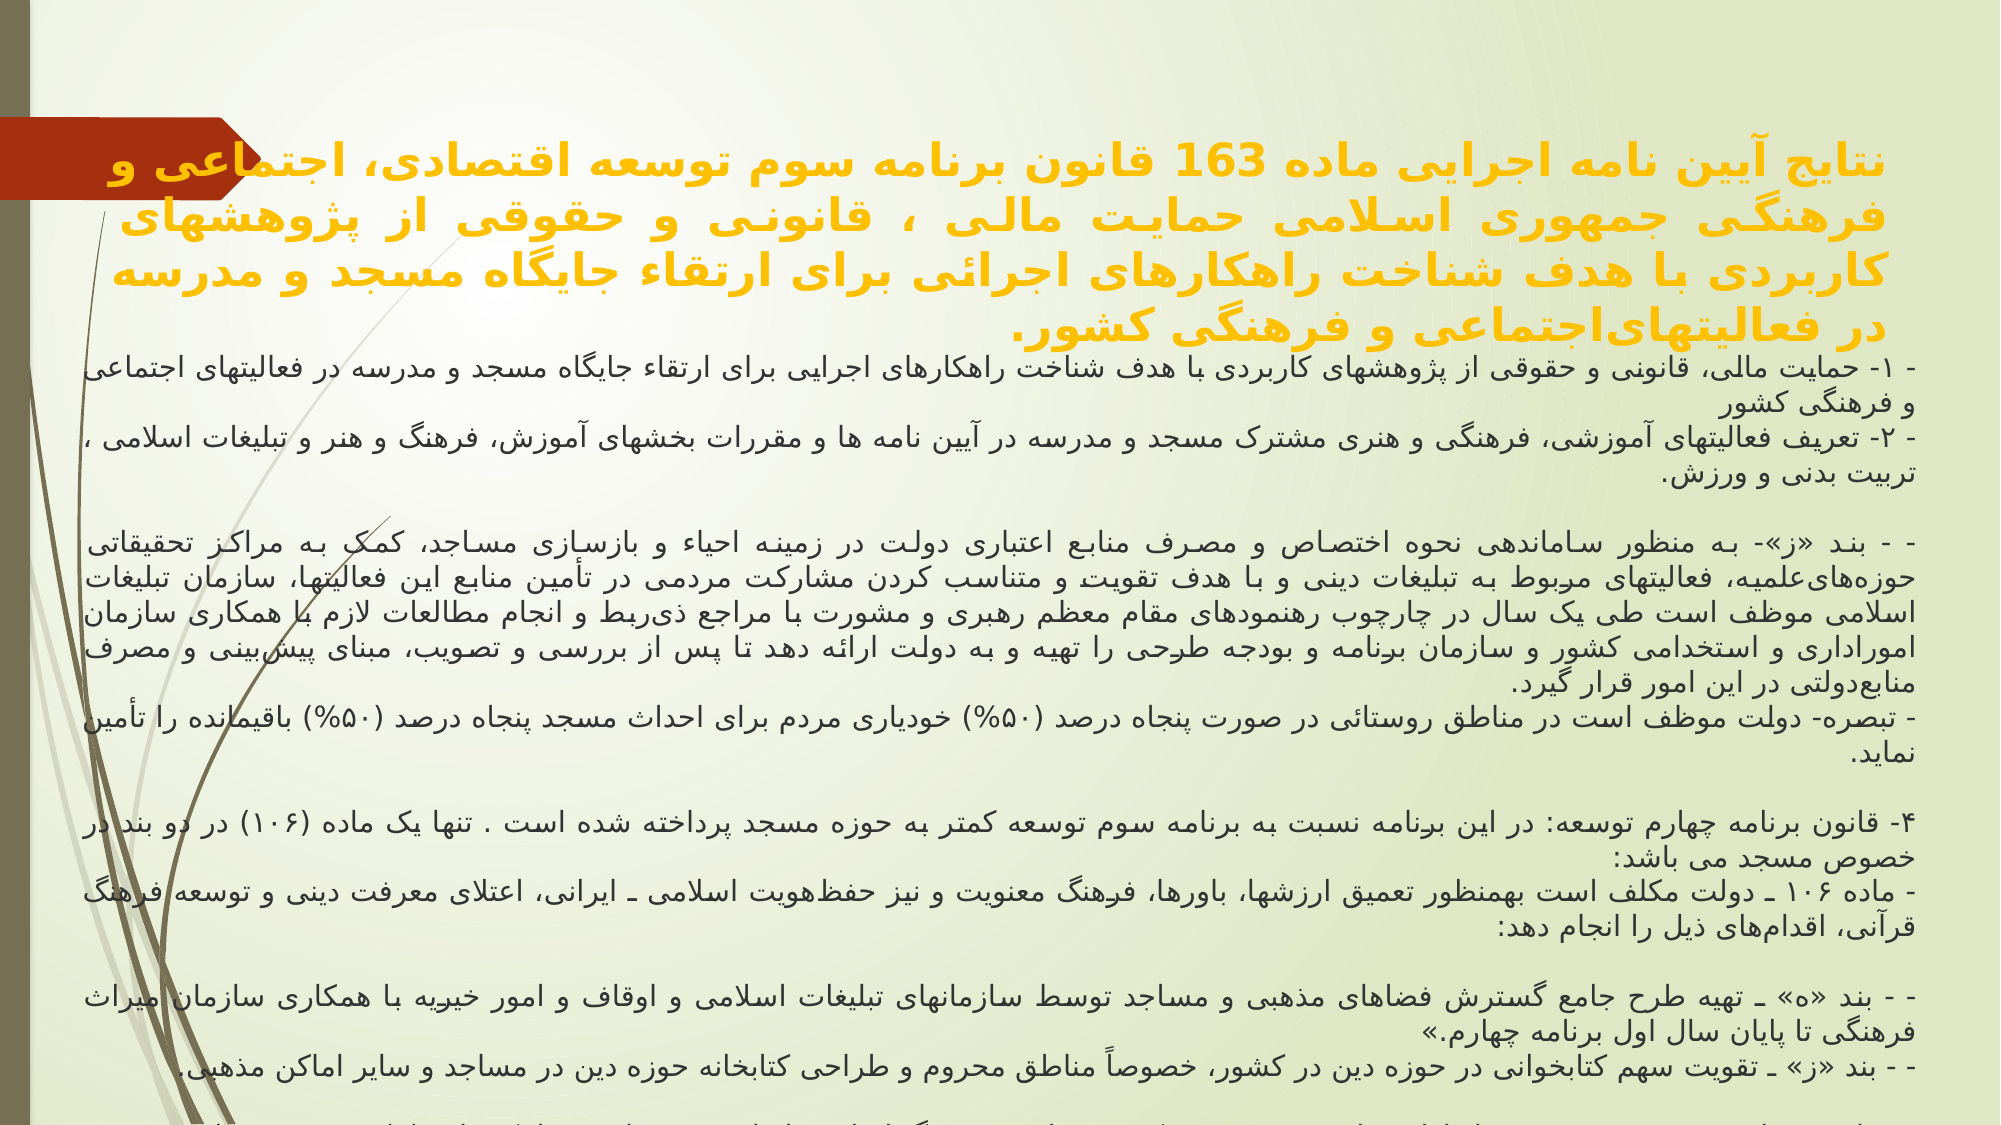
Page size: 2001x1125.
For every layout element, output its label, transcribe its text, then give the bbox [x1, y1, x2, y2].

title نتایج آیین نامه اجرایی ماده 163 قانون برنامه سوم توسعه اقتصادی، اجتماعی و فرهنگی جمهوری اسلامی حمایت مالی ، قانونی و حقوقی از پژوهشهای کاربردی با هدف شناخت راهکارهای اجرائی برای ارتقاء جایگاه مسجد و مدرسه در فعالیتهای‌اجتماعی و فرهنگی کشور. [94, 122, 1904, 285]
text_box - ۱- حمایت مالی، قانونی و حقوقی از پژوهشهای کاربردی با هدف شناخت راهکارهای اجرایی برای ارتقاء جایگاه مسجد و مدرسه در فعالیتهای اجتماعی و فرهنگی کشور - ۲- تعریف فعالیتهای آموزشی، فرهنگی و هنری مشترک مسجد و مدرسه در آیین نامه ها و مقررات بخشهای آموزش، فرهنگ و هنر و تبلیغات اسلامی ، تربیت بدنی و ورزش. - - بند «ز»- به منظور ساماندهی نحوه اختصاص و مصرف منابع اعتباری دولت در زمینه احیاء و بازسازی مساجد، کمک به مراکز تحقیقاتی حوزه‌های‌علمیه، فعالیتهای مربوط به تبلیغات دینی و با هدف تقویت و متناسب کردن مشارکت مردمی در تأمین منابع این فعالیتها، سازمان تبلیغات اسلامی ‌موظف است طی یک سال در چارچوب رهنمودهای مقام معظم رهبری و مشورت با مراجع ذی‌ربط و انجام مطالعات لازم با همکاری سازمان امور‌اداری و استخدامی کشور و سازمان برنامه و بودجه طرحی را تهیه و به دولت ارائه دهد تا پس از بررسی و تصویب، مبنای پیش‌بینی و مصرف منابع‌دولتی در این امور قرار گیرد. ‌- تبصره- دولت موظف است در مناطق روستائی در صورت پنجاه درصد (۵۰%) خودیاری مردم برای احداث مسجد پنجاه درصد (۵۰%) باقیمانده‌ را تأمین نماید. ۴- قانون‌ برنامه‌ چهارم‌ توسعه:‌ در این برنامه نسبت به برنامه سوم توسعه کمتر به حوزه مسجد پرداخته شده است . تنها یک ماده (۱۰۶) در دو بند در خصوص مسجد می باشد: - ماده‌ ۱۰۶ ـ دولت‌ مکلف‌ است‌ به‎منظور تعمیق‌ ارزشها، باورها، فرهنگ‌ معنویت‌ و نیز حفظ‌هویت‌ اسلامی‌ ـ ایرانی‌، اعتلای‌ معرفت‌ دینی‌ و توسعه‌ فرهنگ‌ قرآنی‌، اقدام‌های‌ ذیل‌ را انجام‌ دهد: - - بند «ه» ـ تهیه‌ طرح‌ جامع‌ گسترش‌ فضاهای‌ مذهبی‌ و مساجد توسط‌ سازمانهای‌ تبلیغات ‌اسلامی‌ و اوقاف‌ و امور خیریه‌ با همکاری‌ سازمان‌ میراث‌ فرهنگی‌ تا پایان‌ سال‌ اول‌ برنامه ‌چهارم‌.» - - بند «ز» ـ تقویت‌ سهم‌ کتابخوانی‌ در حوزه‌ دین‌ در کشور، خصوصاً مناطق‌ محروم‌ و طراحی‌ کتابخانه‌ حوزه‌ دین‌ در مساجد و سایر اماکن‌ مذهبی‌. ۵- قانون برنامه پنجم توسعه: در فصل اول برنامه پنجم توسعه که مربوط به «فرهنگ اسلامی ایرانی» می باشد تنها یک ماده (۶) در ۶ بند به طور مستقیم به امر مسجد و نمازخانه اختصاص یافته و پنج ماده دیگر نیز در آن به طور تقریبی و نسبی اشاره ای به مسجد شده است: - ماده ۶ ـ به منظور توسعه فضاهای مذهبی فرهنگی و بهره‌گیری بهینه از بقاع متبرکه، گلزار شهدا و اماکن مذهبی و تثبیت جایگاه مسجد به عنوان اصلی‌ترین پایگاه عبادی و تربیتی، سیاسی، اجتماعی و فرهنگی اقدامات زیر انجام می‌شود: ، [66, 340, 1932, 1125]
